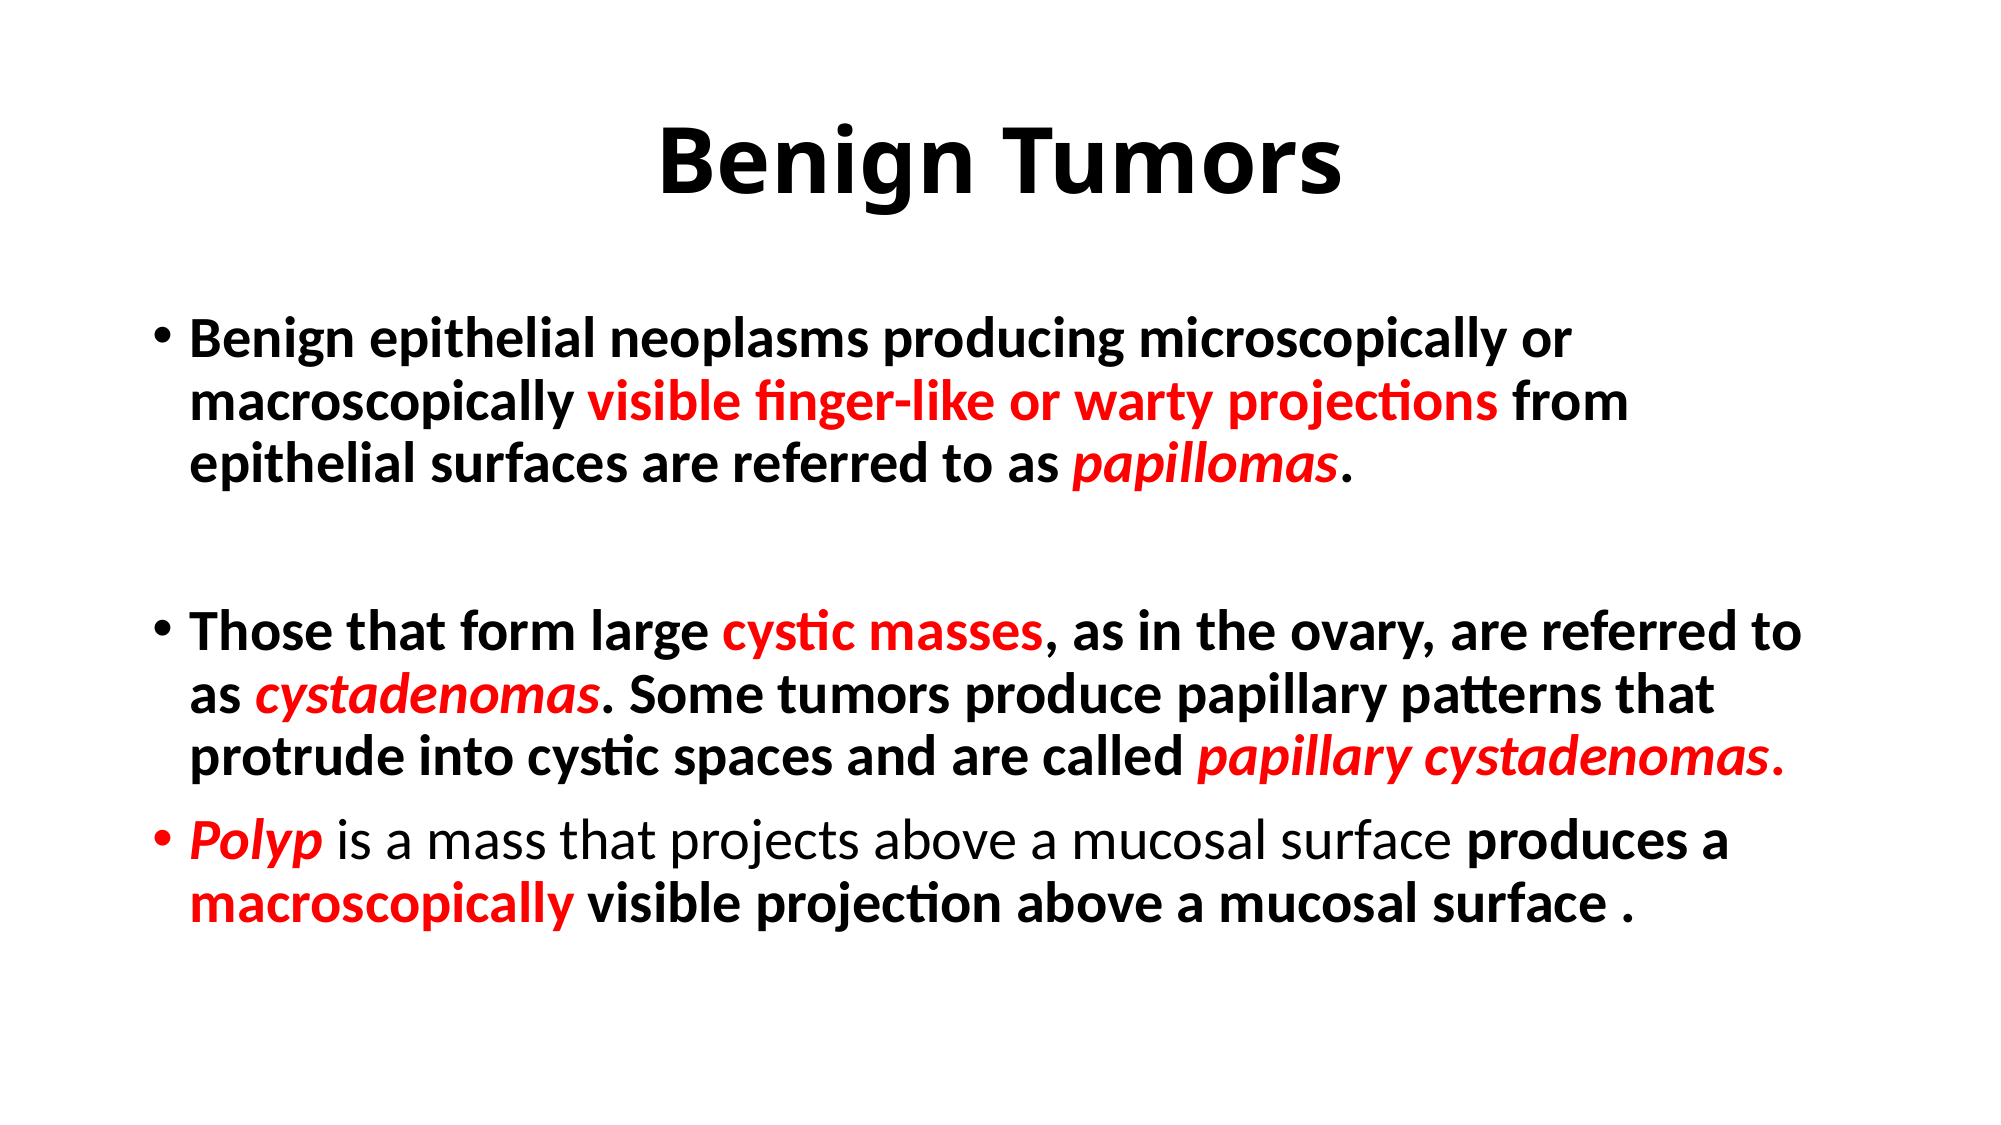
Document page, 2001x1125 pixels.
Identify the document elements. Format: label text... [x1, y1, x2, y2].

list Benign epithelial neoplasms producing microscopically or macroscopically visible finger-like or warty projections from epithelial surfaces are referred to as papillomas. Those that form large cystic masses, as in the ovary, are referred to as cystadenomas. Some tumors produce papillary patterns that protrude into cystic spaces and are called papillary cystadenomas. Polyp is a mass that projects above a mucosal surface produces a macroscopically visible projection above a mucosal surface . [137, 299, 1863, 1014]
title Benign Tumors [137, 59, 1863, 269]
